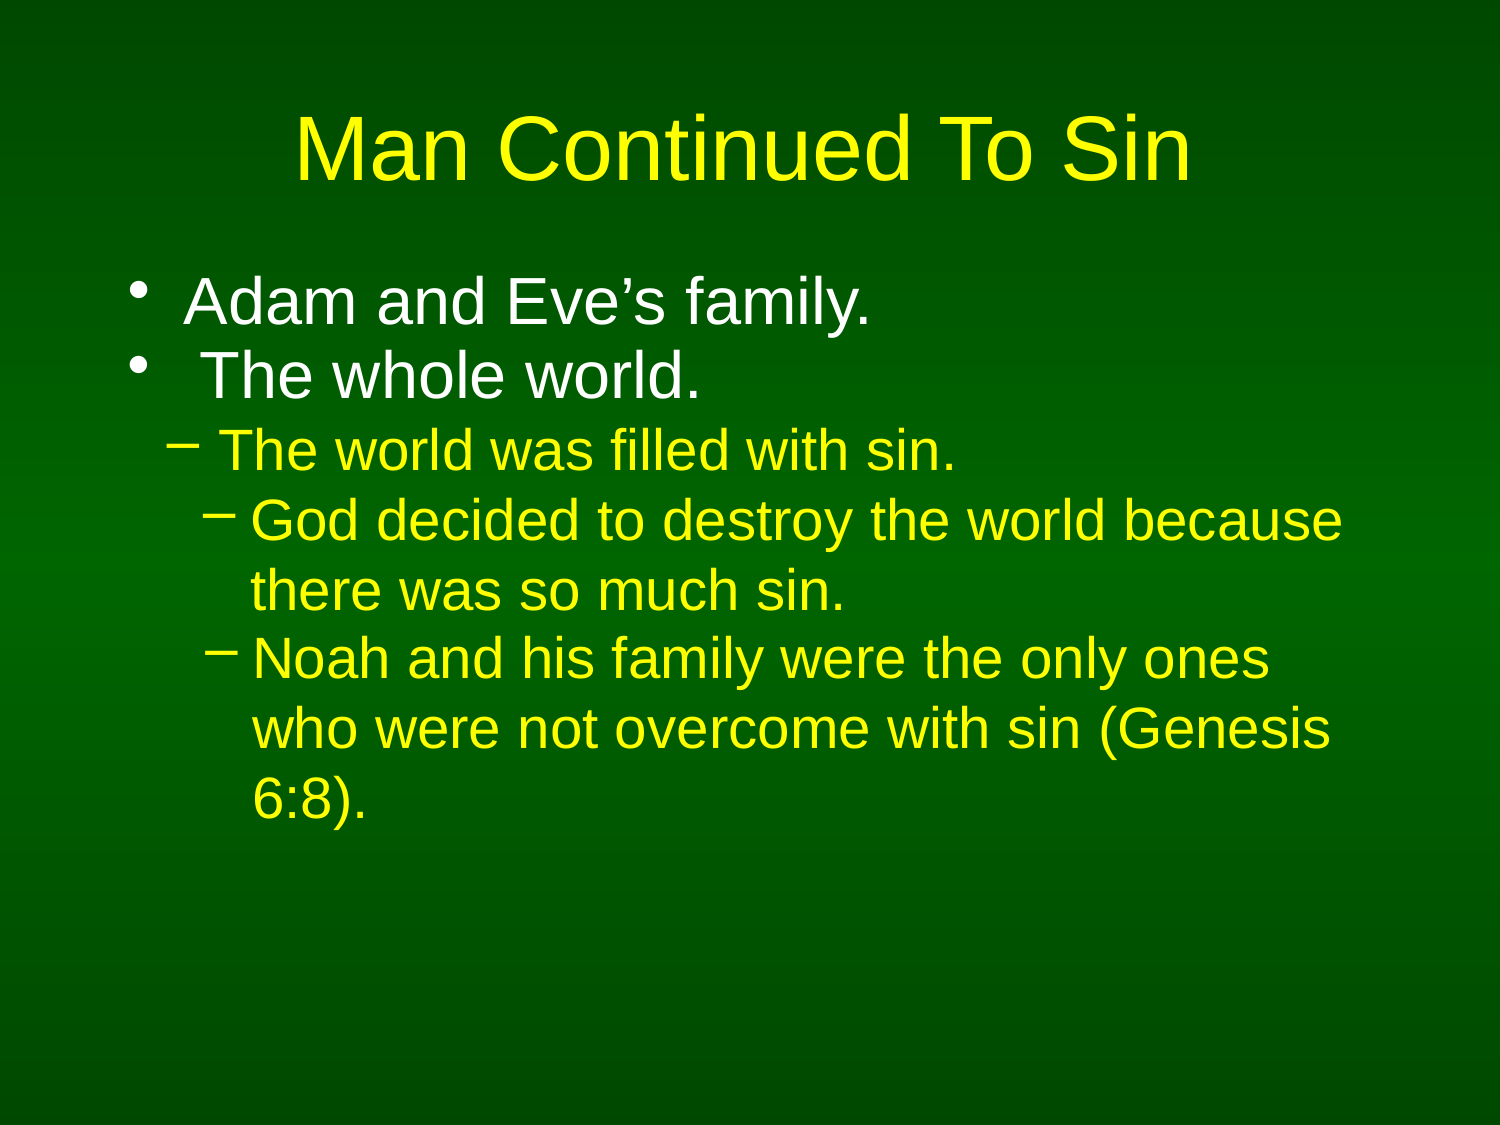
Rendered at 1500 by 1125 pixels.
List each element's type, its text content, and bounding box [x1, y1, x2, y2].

text_box The whole world. The world was filled with sin. [112, 324, 1366, 474]
text_box God decided to destroy the world because there was so much sin. [112, 474, 1366, 630]
text_box Noah and his family were the only ones who were not overcome with sin (Genesis 6:8). [125, 612, 1378, 838]
list Adam and Eve’s family. [112, 249, 1438, 338]
title Man Continued To Sin [50, 50, 1438, 238]
